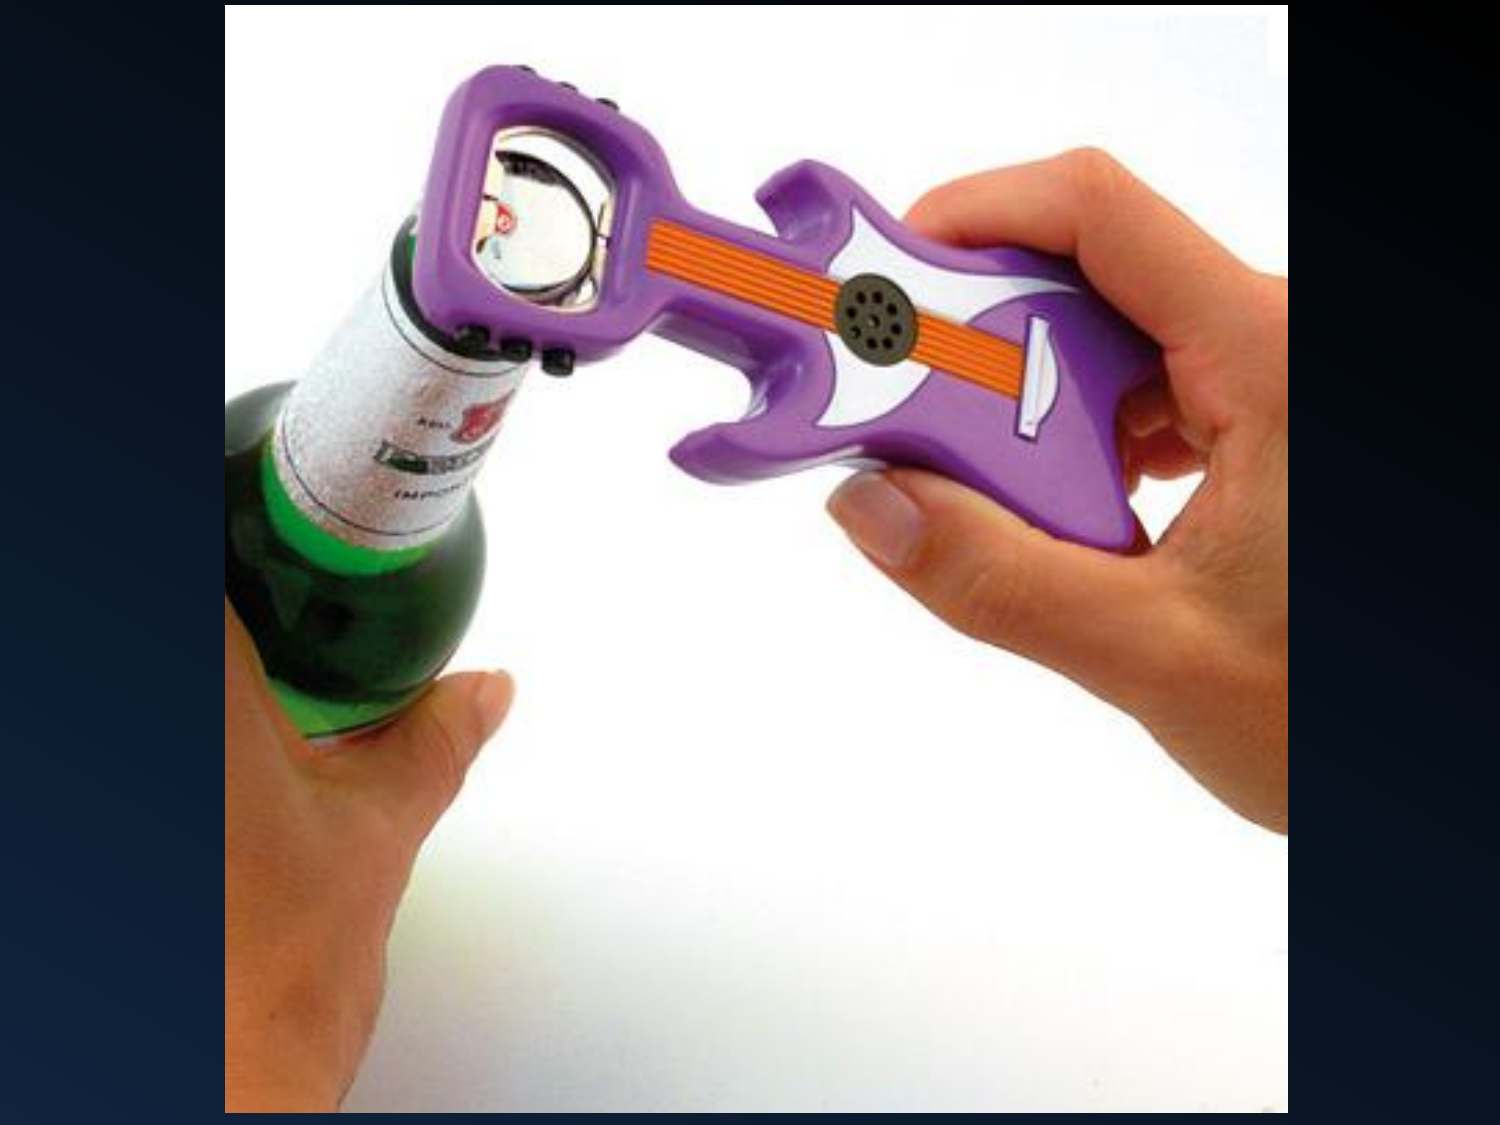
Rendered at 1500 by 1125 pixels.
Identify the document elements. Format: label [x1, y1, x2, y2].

picture [224, 5, 1288, 1113]
